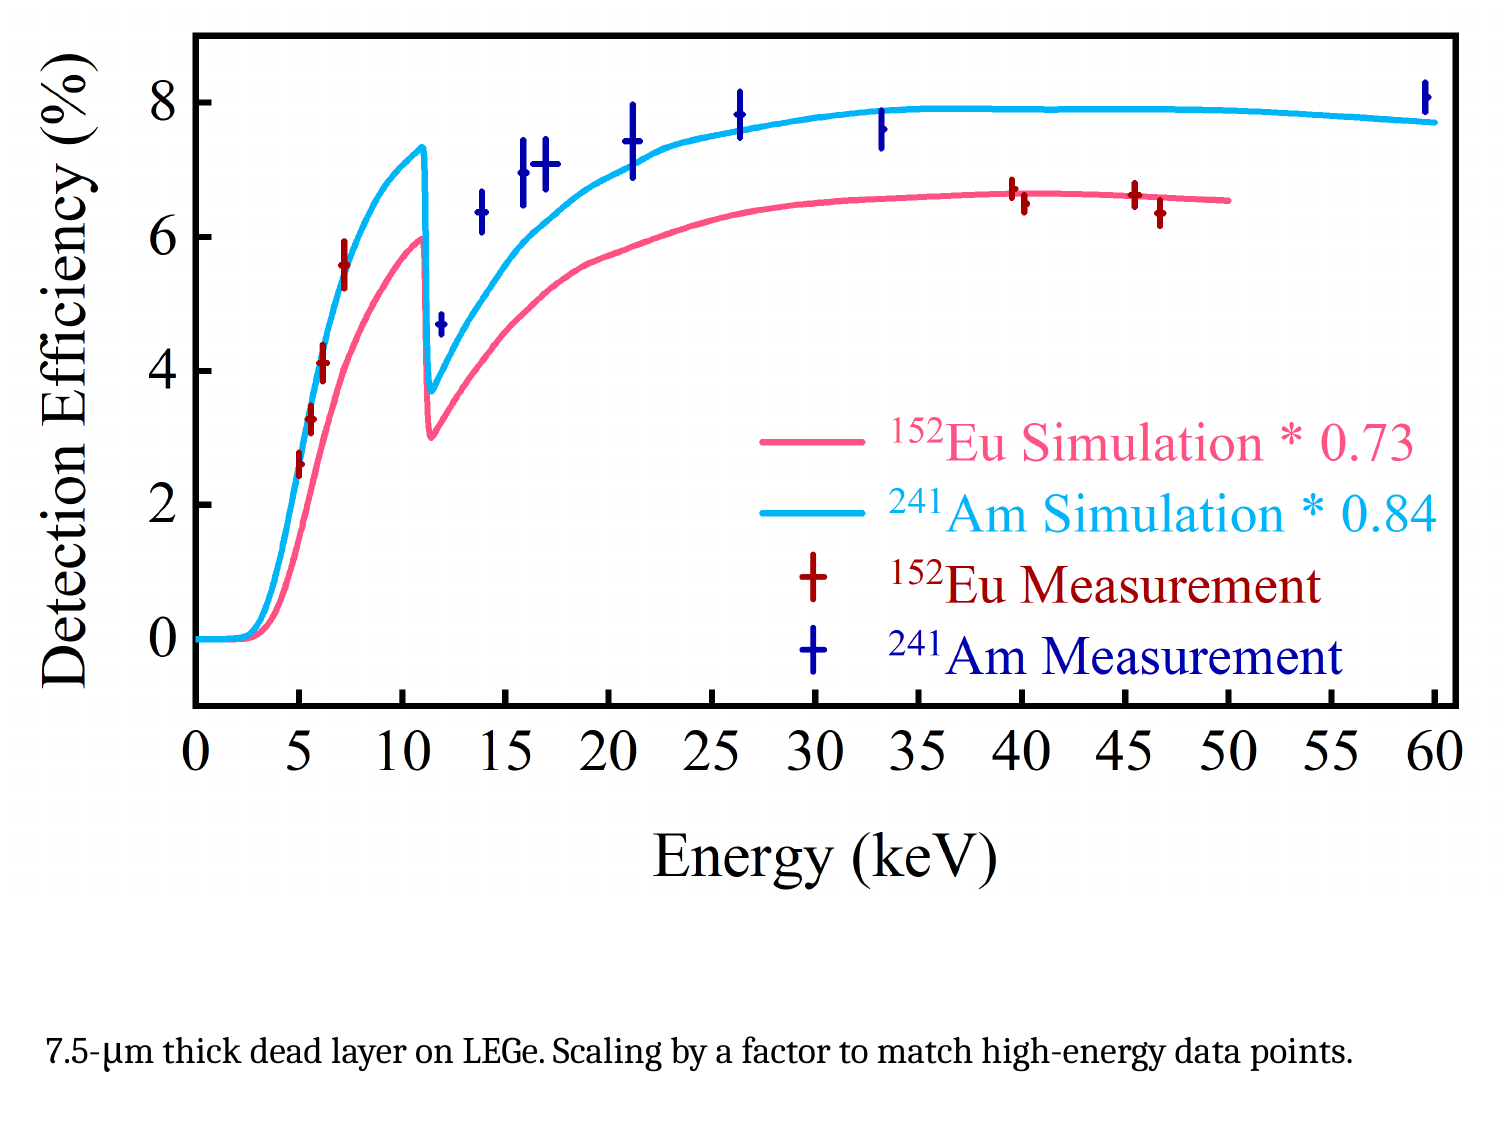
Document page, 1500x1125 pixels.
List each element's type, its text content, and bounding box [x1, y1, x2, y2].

picture [0, 0, 1500, 905]
text_box 7.5-μm thick dead layer on LEGe. Scaling by a factor to match high-energy data points. [30, 1018, 1371, 1079]
